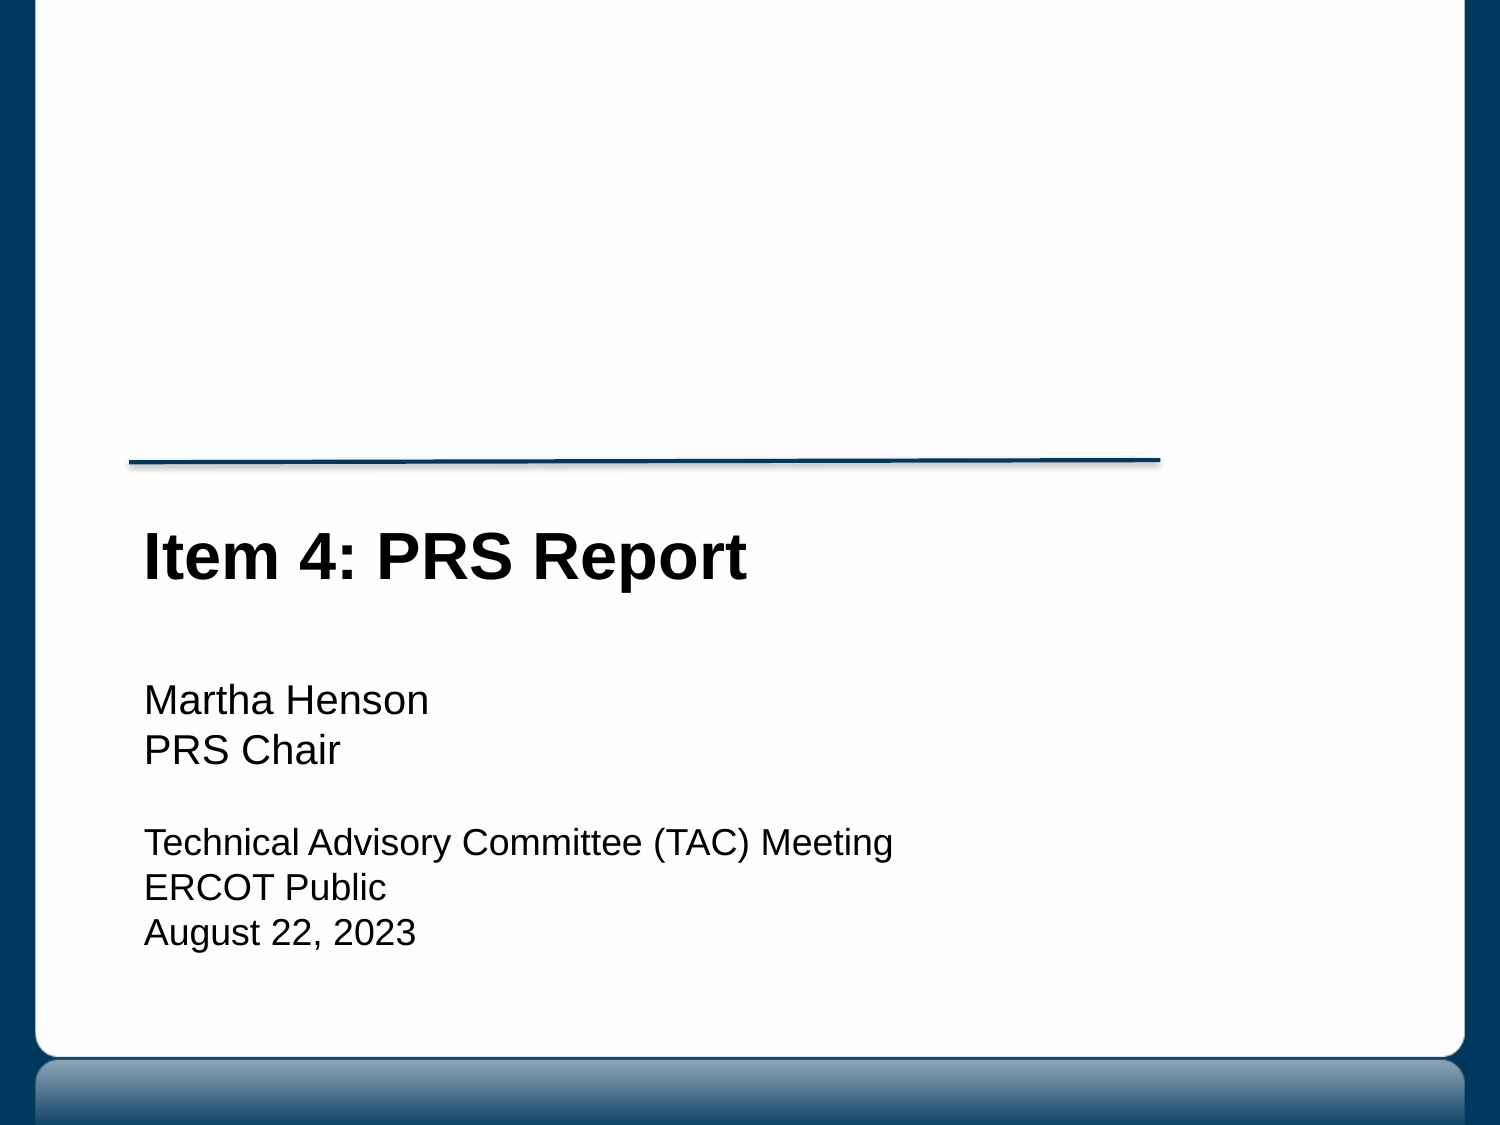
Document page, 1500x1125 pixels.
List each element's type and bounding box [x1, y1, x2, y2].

picture [35, 0, 1465, 1125]
text_box [128, 459, 1367, 931]
